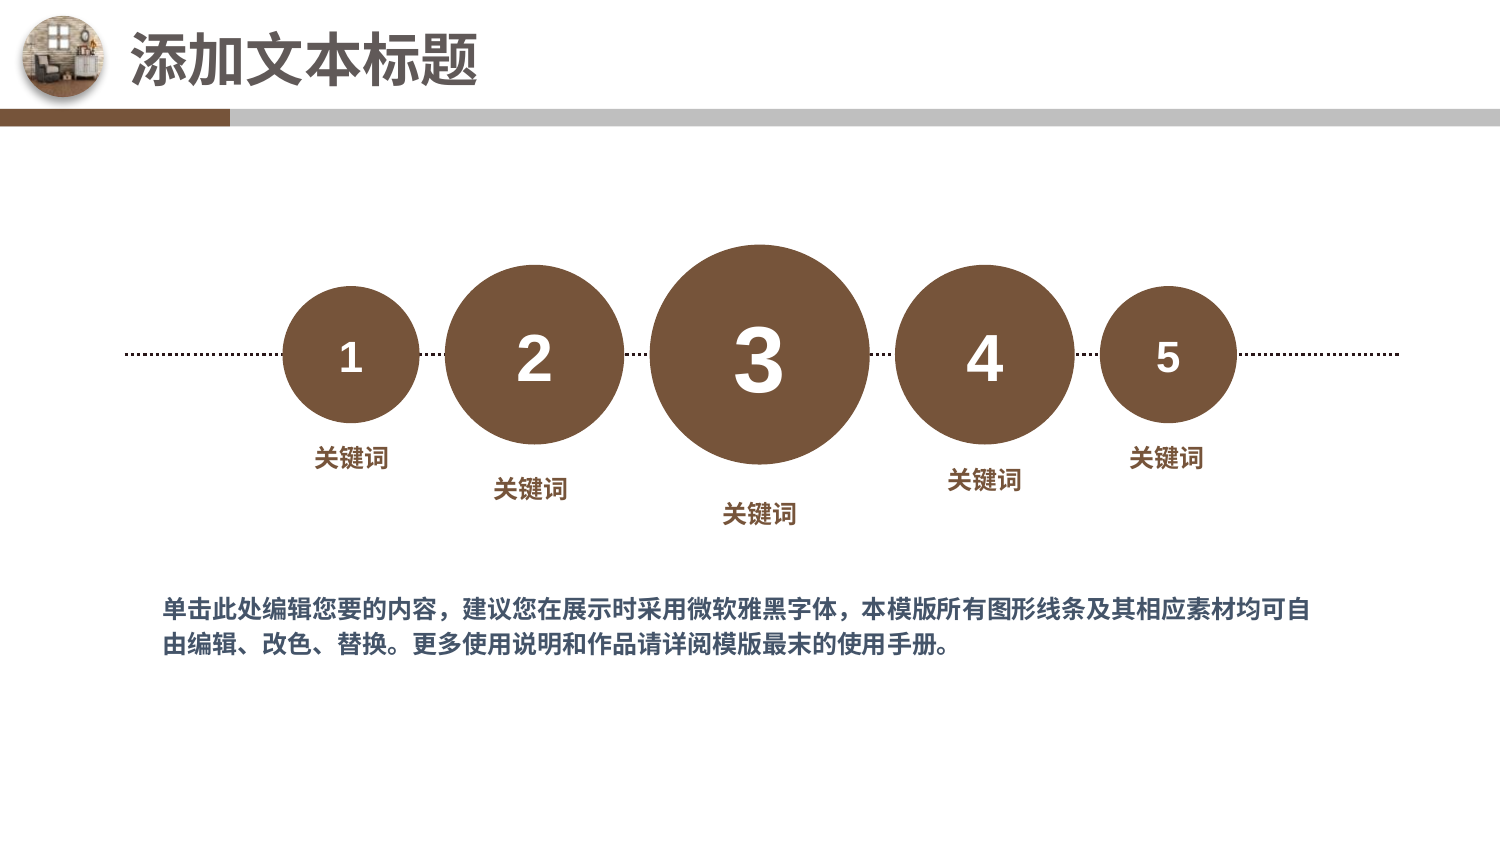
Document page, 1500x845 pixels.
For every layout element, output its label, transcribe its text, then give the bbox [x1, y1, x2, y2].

text_box 关键词 [493, 473, 600, 504]
text_box 4 [895, 264, 1075, 354]
text_box 5 [1099, 355, 1237, 424]
text_box 1 [282, 355, 420, 424]
text_box 关键词 [1129, 442, 1235, 473]
text_box 关键词 [314, 442, 420, 473]
text_box 4 [894, 355, 1075, 445]
text_box 3 [649, 244, 870, 354]
text_box 2 [444, 264, 625, 354]
text_box 5 [1099, 286, 1237, 354]
text_box 3 [649, 355, 870, 465]
text_box 1 [282, 286, 420, 354]
picture [22, 15, 104, 98]
text_box 单击此处编辑您要的内容，建议您在展示时采用微软雅黑字体，本模版所有图形线条及其相应素材均可自由编辑、改色、替换。更多使用说明和作品请详阅模版最末的使用手册。 [162, 587, 1336, 660]
text_box 2 [444, 355, 625, 445]
text_box 关键词 [722, 498, 828, 529]
text_box 添加文本标题 [114, 15, 969, 101]
text_box 关键词 [947, 464, 1053, 495]
